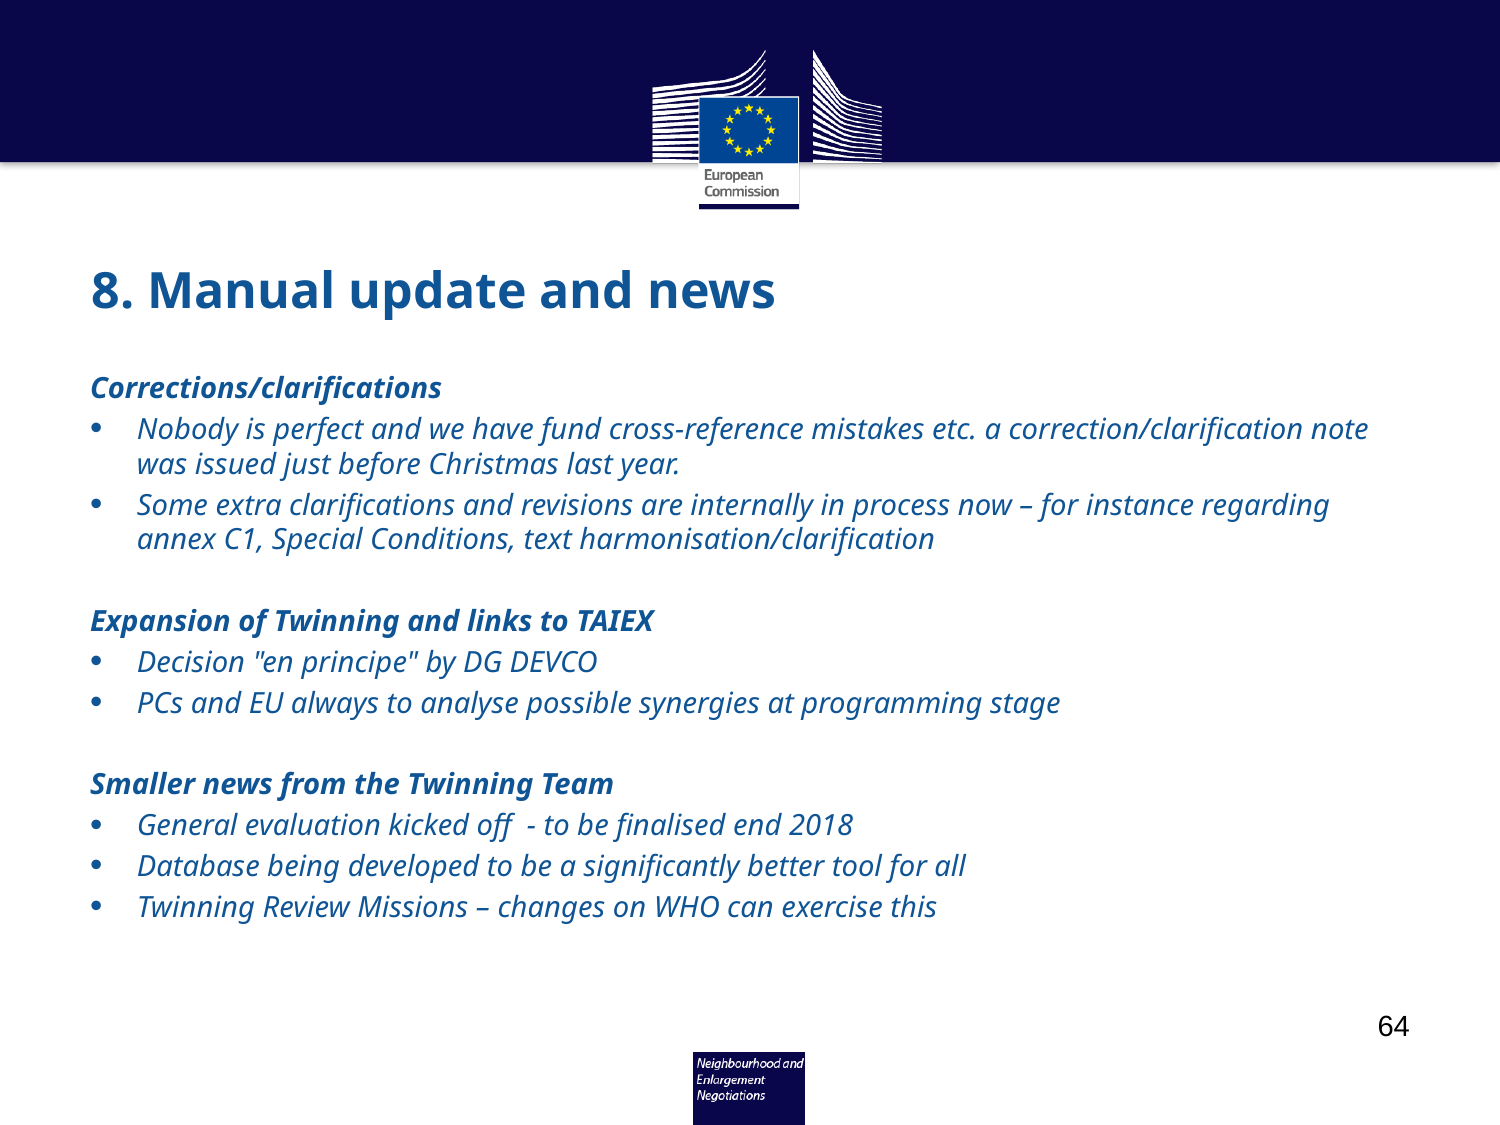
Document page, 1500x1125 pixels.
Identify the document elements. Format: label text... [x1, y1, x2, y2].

picture [693, 1052, 805, 1125]
title 8. Manual update and news [76, 255, 1428, 362]
list Corrections/clarifications Nobody is perfect and we have fund cross-reference mistakes etc. a correction/clarification note was issued just before Christmas last year. Some extra clarifications and revisions are internally in process now – for instance regarding annex C1, Special Conditions, text harmonisation/clarification Expansion of Twinning and links to TAIEX Decision "en principe" by DG DEVCO PCs and EU always to analyse possible synergies at programming stage Smaller news from the Twinning Team General evaluation kicked off - to be finalised end 2018 Database being developed to be a significantly better tool for all Twinning Review Missions – changes on WHO can exercise this [74, 361, 1426, 1024]
slide_number 64 [1074, 999, 1426, 1078]
picture [615, 50, 882, 255]
